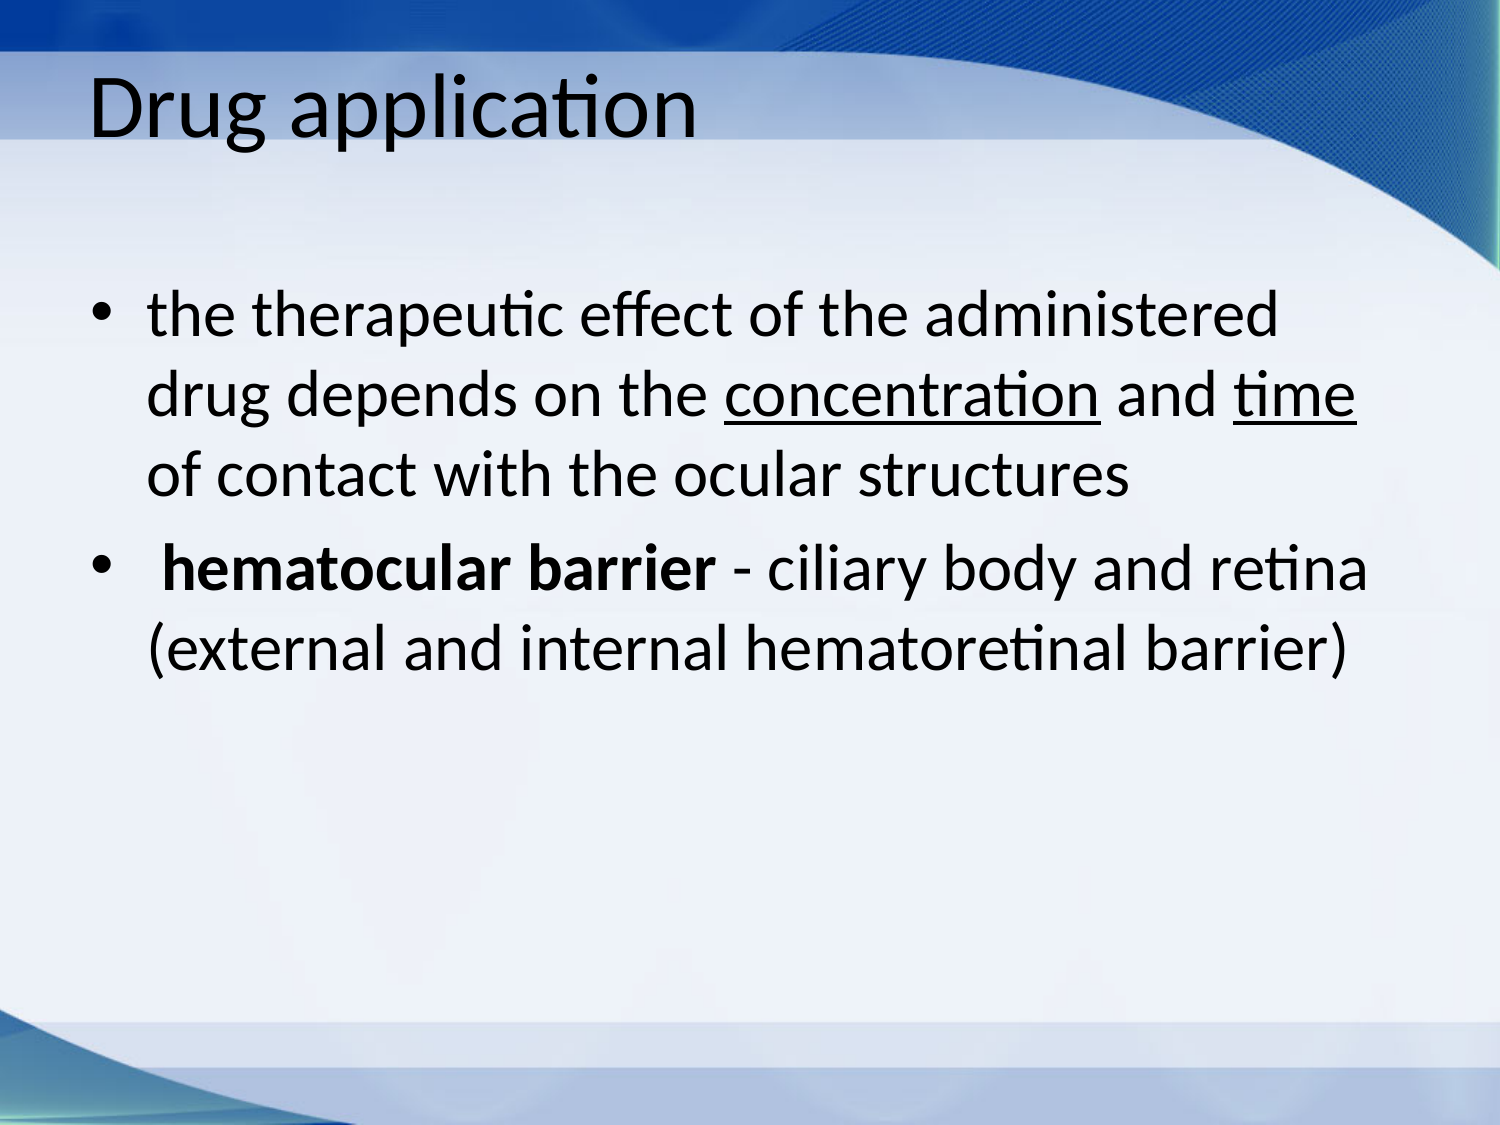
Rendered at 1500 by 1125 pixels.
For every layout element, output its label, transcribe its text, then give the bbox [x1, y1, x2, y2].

title Drug application [73, 7, 1424, 195]
list the therapeutic effect of the administered drug depends on the concentration and time of contact with the ocular structures hematocular barrier - ciliary body and retina (external and internal hematoretinal barrier) [75, 262, 1425, 1005]
picture [0, 0, 1500, 1125]
